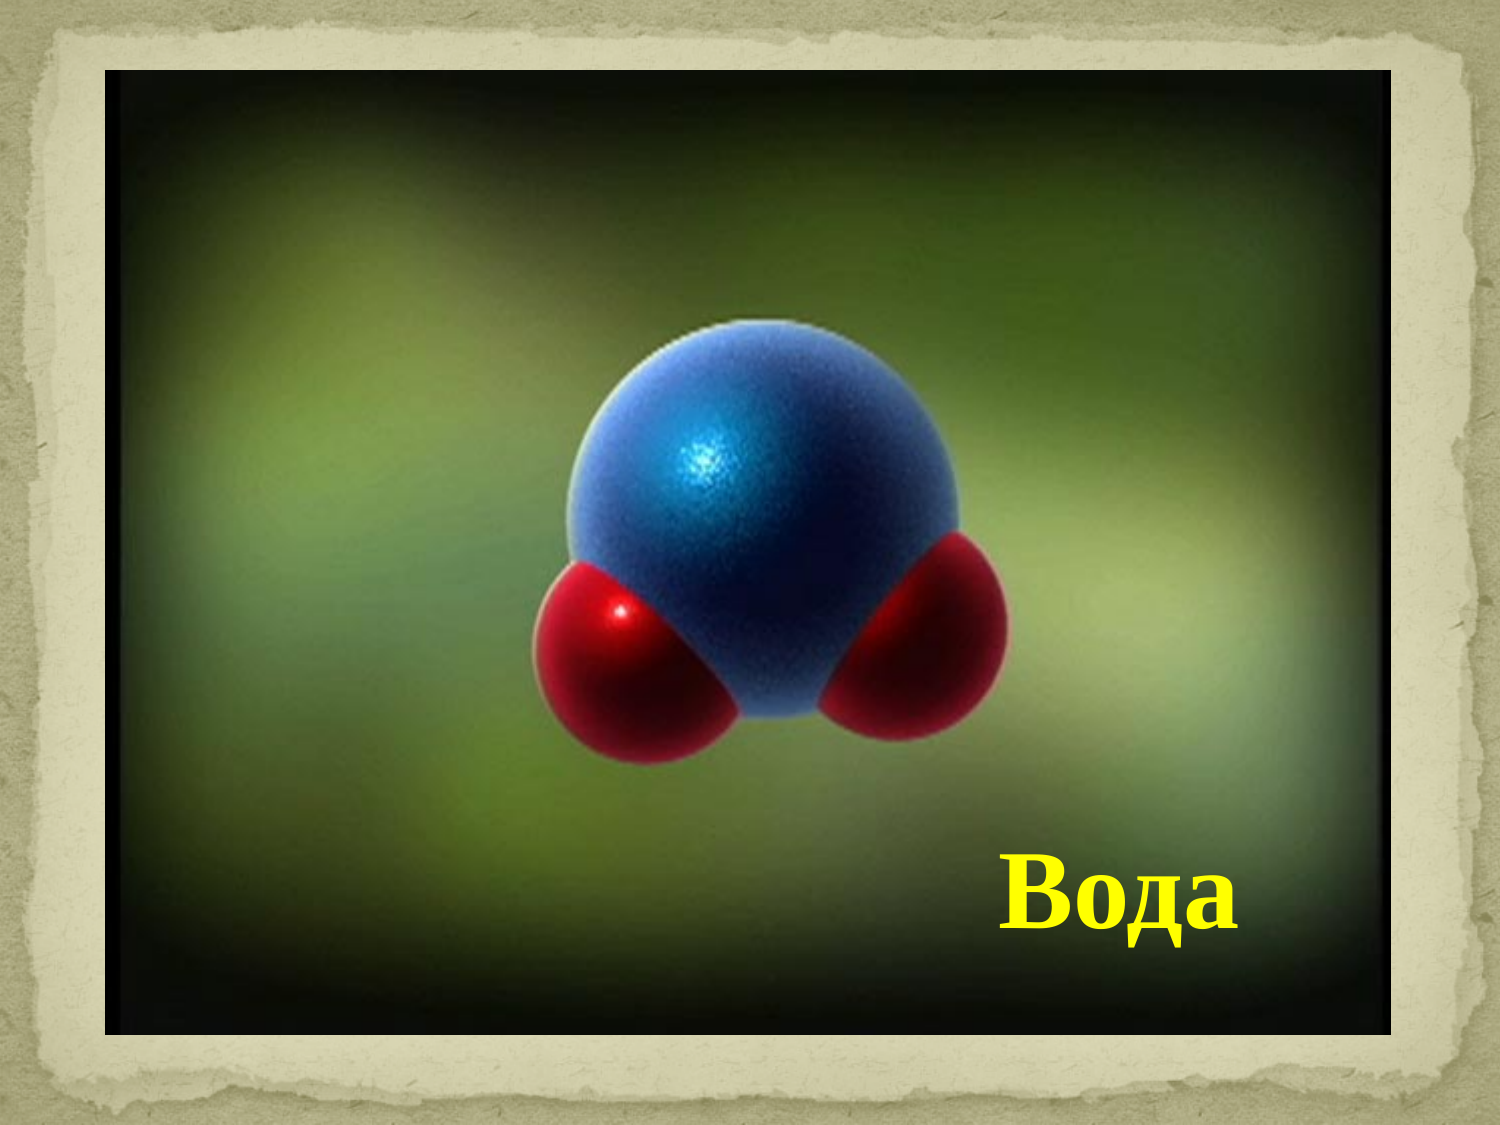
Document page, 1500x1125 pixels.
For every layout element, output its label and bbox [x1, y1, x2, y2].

picture [105, 70, 1391, 1035]
